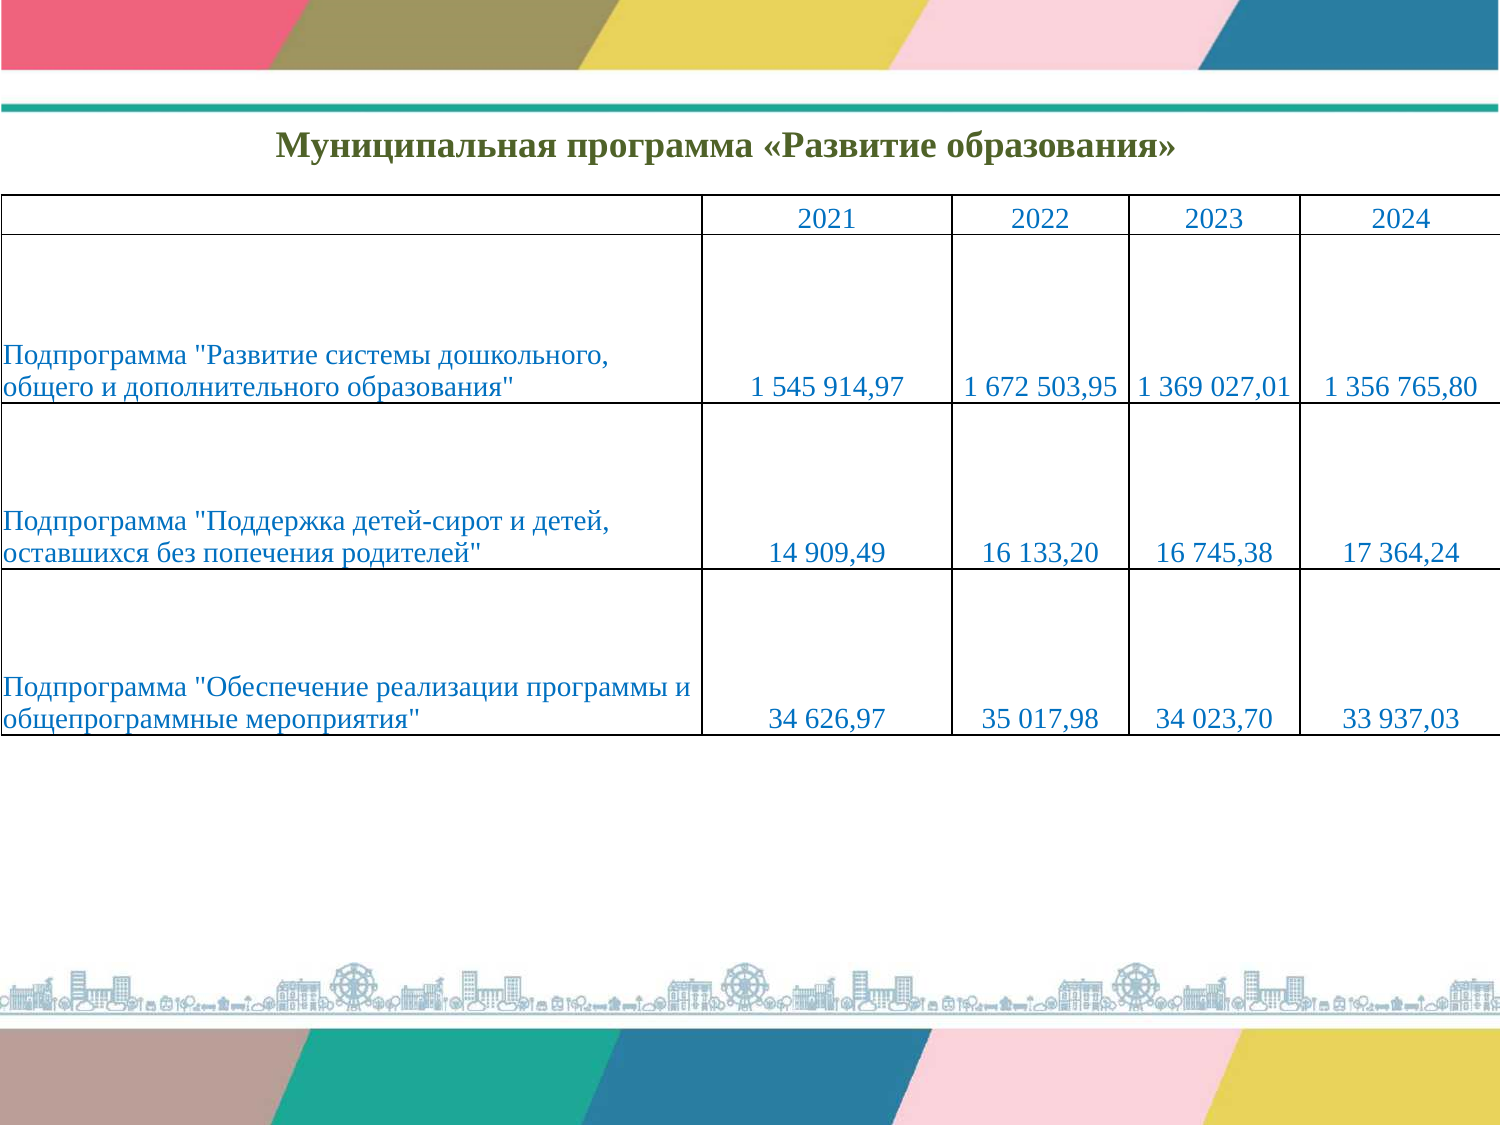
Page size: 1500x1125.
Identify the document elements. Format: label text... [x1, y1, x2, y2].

table_cell 17 364,24 [1301, 404, 1500, 568]
table_cell 1 356 765,80 [1301, 235, 1500, 402]
table_cell 1 369 027,01 [1130, 235, 1299, 402]
table_cell Подпрограмма "Развитие системы дошкольного, общего и дополнительного образования" [2, 235, 701, 402]
table_cell 16 745,38 [1130, 404, 1299, 568]
table_header 2024 [1301, 196, 1500, 234]
table_cell 34 626,97 [703, 570, 951, 734]
picture [0, 0, 1500, 115]
title Муниципальная программа «Развитие образования» [0, 122, 1477, 194]
table_header 2021 [703, 196, 951, 234]
table_cell Подпрограмма "Обеспечение реализации программы и общепрограммные мероприятия" [2, 570, 701, 734]
table_header [2, 196, 701, 234]
table_cell 33 937,03 [1301, 570, 1500, 734]
table_cell 14 909,49 [703, 404, 951, 568]
table_cell 34 023,70 [1130, 570, 1299, 734]
table_cell 35 017,98 [953, 570, 1128, 734]
picture [0, 962, 1500, 1125]
table_cell 1 545 914,97 [703, 235, 951, 402]
table_cell Подпрограмма "Поддержка детей-сирот и детей, оставшихся без попечения родителей" [2, 404, 701, 568]
table_cell 16 133,20 [953, 404, 1128, 568]
table_header 2022 [953, 196, 1128, 234]
table_cell 1 672 503,95 [953, 235, 1128, 402]
table_header 2023 [1130, 196, 1299, 234]
